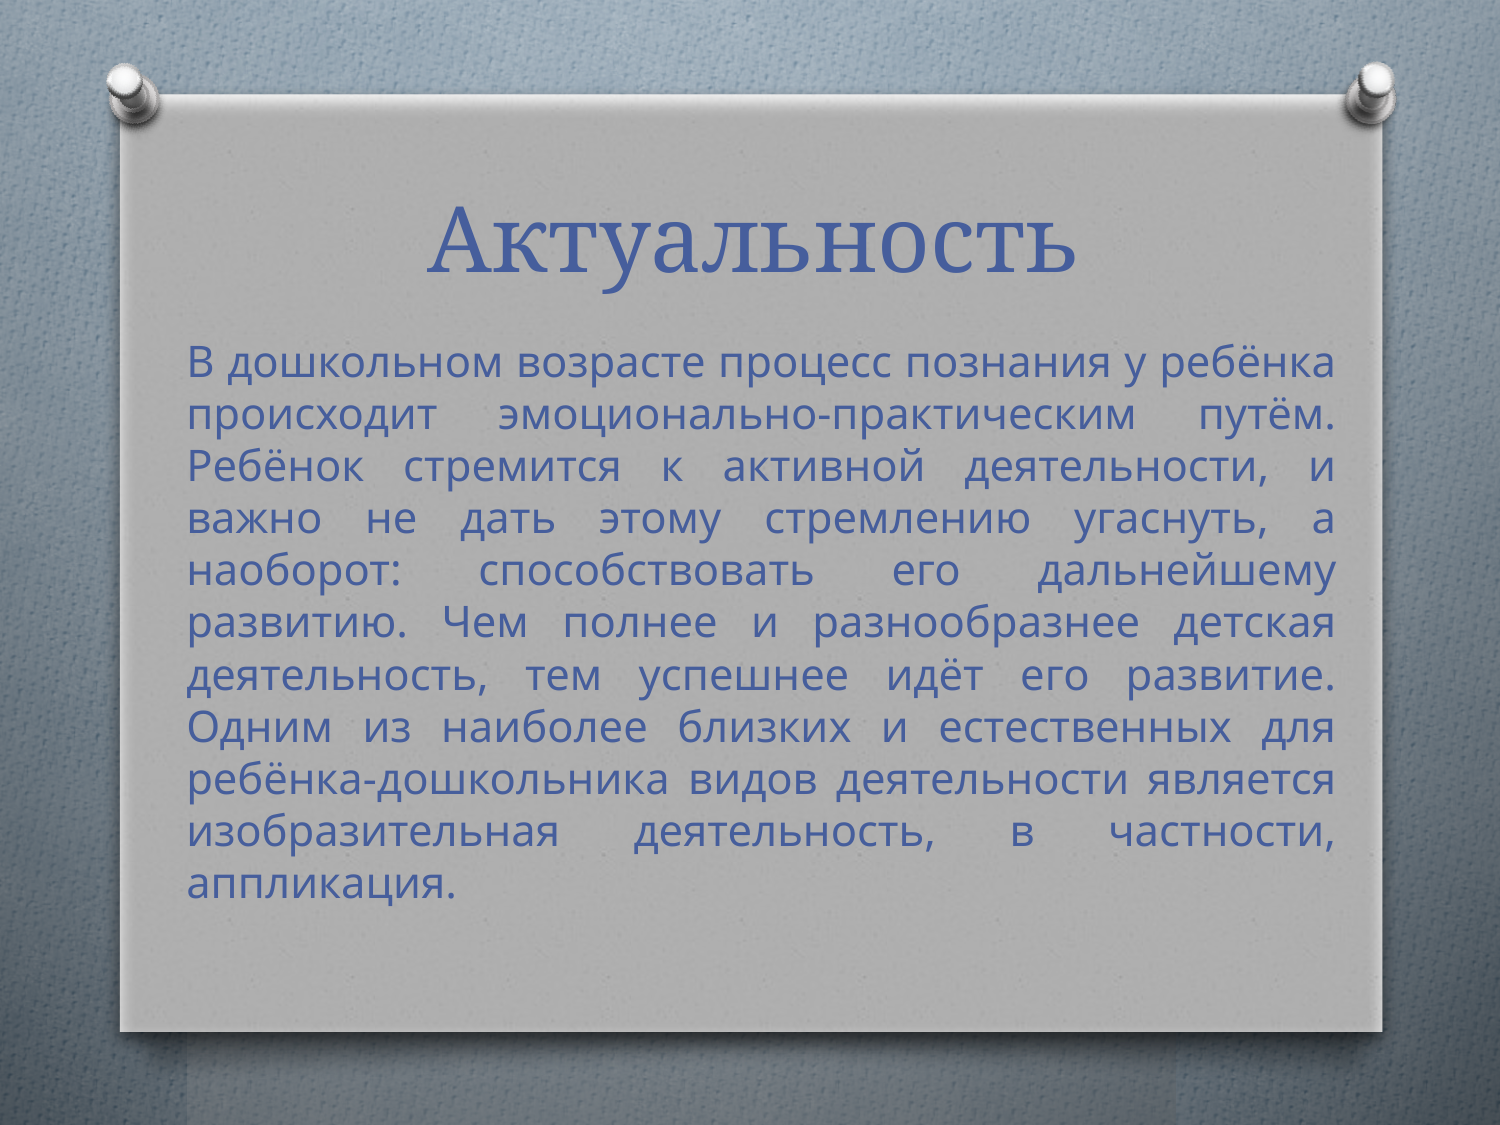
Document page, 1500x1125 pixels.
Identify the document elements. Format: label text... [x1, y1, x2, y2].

list В дошкольном возрасте процесс познания у ребёнка происходит эмоционально-практическим путём. Ребёнок стремится к активной деятельности, и важно не дать этому стремлению угаснуть, а наоборот: способствовать его дальнейшему развитию. Чем полнее и разнообразнее детская деятельность, тем успешнее идёт его развитие. Одним из наиболее близких и естественных для ребёнка-дошкольника видов деятельности является изобразительная деятельность, в частности, аппликация. [171, 326, 1353, 918]
title Актуальность [183, 137, 1326, 326]
picture [1317, 35, 1439, 156]
picture [75, 29, 198, 153]
